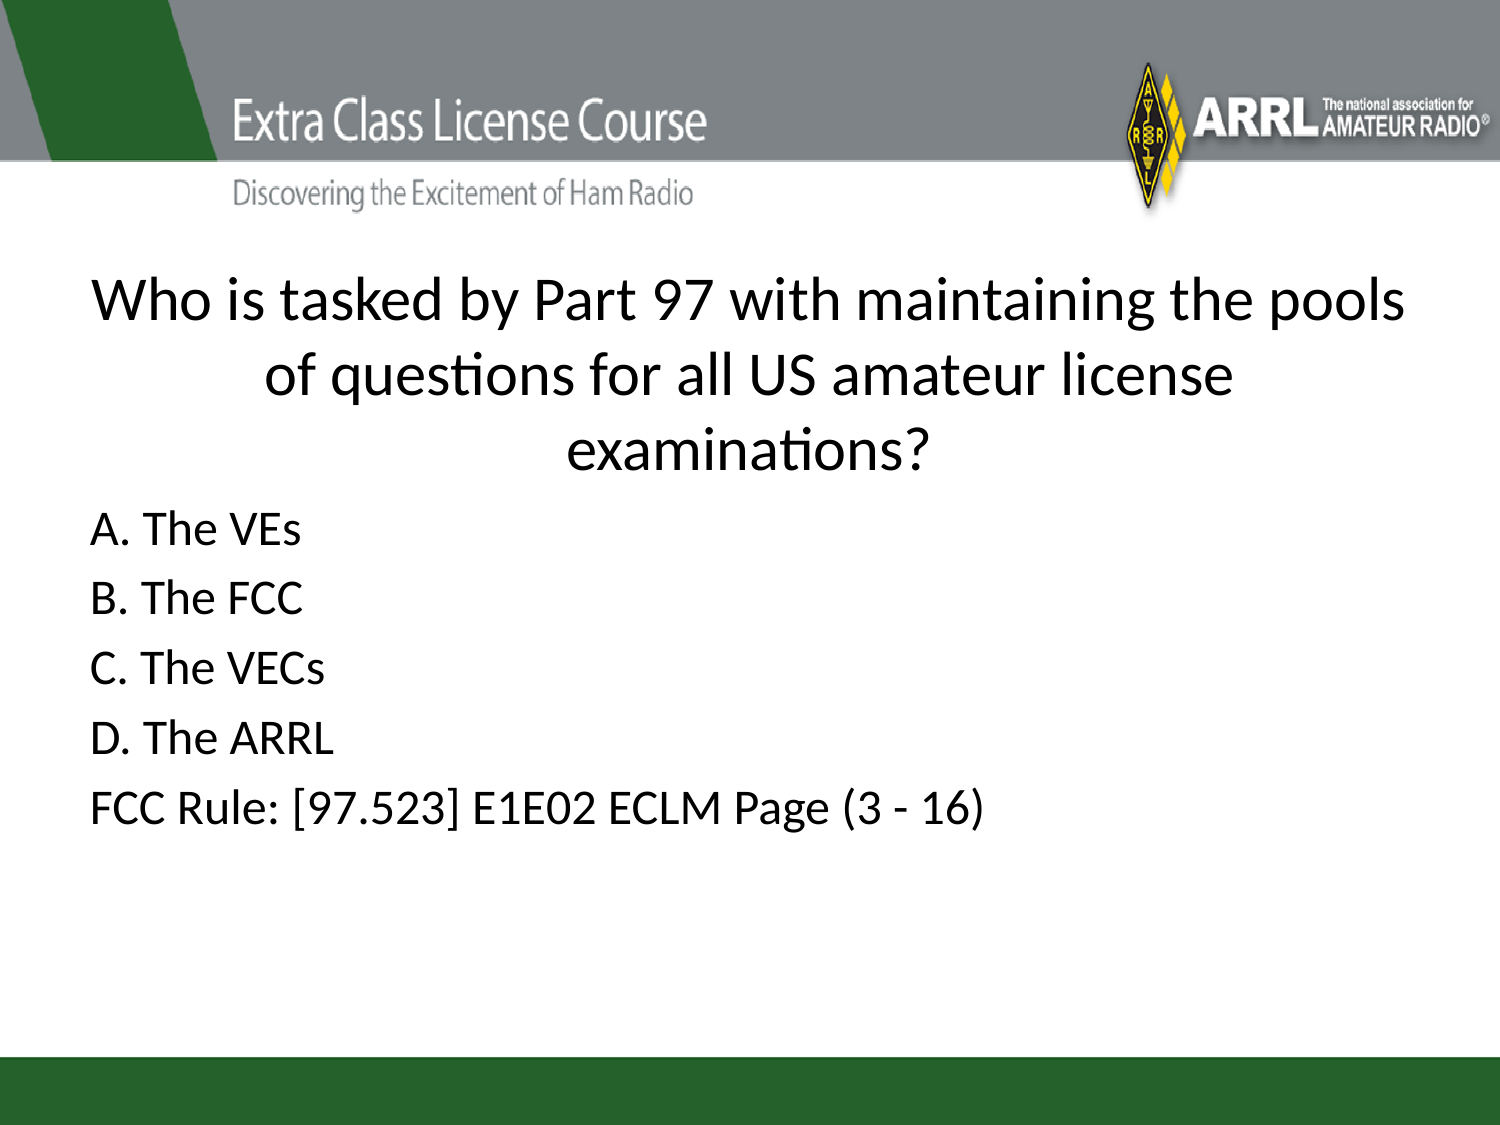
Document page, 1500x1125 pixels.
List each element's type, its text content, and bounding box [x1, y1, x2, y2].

list A. The VEs B. The FCC C. The VECs D. The ARRL FCC Rule: [97.523] E1E02 ECLM Page (3 - 16) [75, 487, 1425, 1005]
picture [0, 0, 1500, 1125]
title Who is tasked by Part 97 with maintaining the pools of questions for all US amateur license examinations? [75, 250, 1425, 437]
